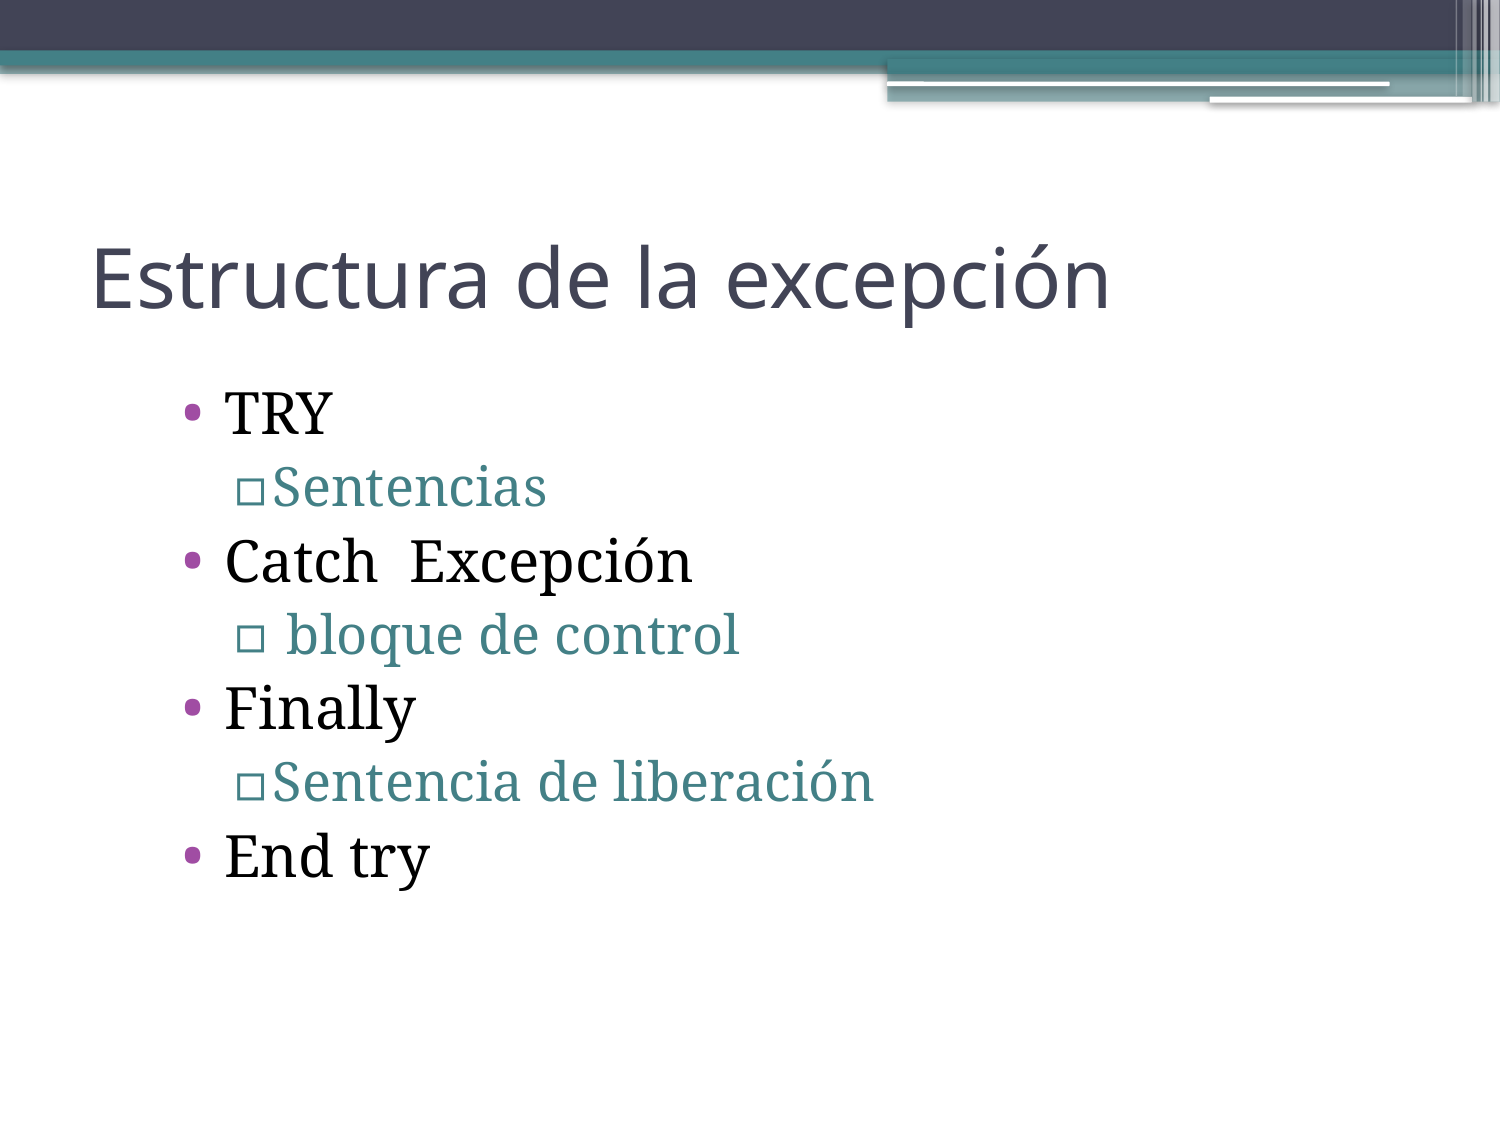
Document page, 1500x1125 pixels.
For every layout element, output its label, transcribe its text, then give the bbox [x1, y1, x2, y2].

list TRY Sentencias Catch Excepción bloque de control Finally Sentencia de liberación End try [150, 368, 1500, 1079]
title Estructura de la excepción [75, 187, 1425, 363]
